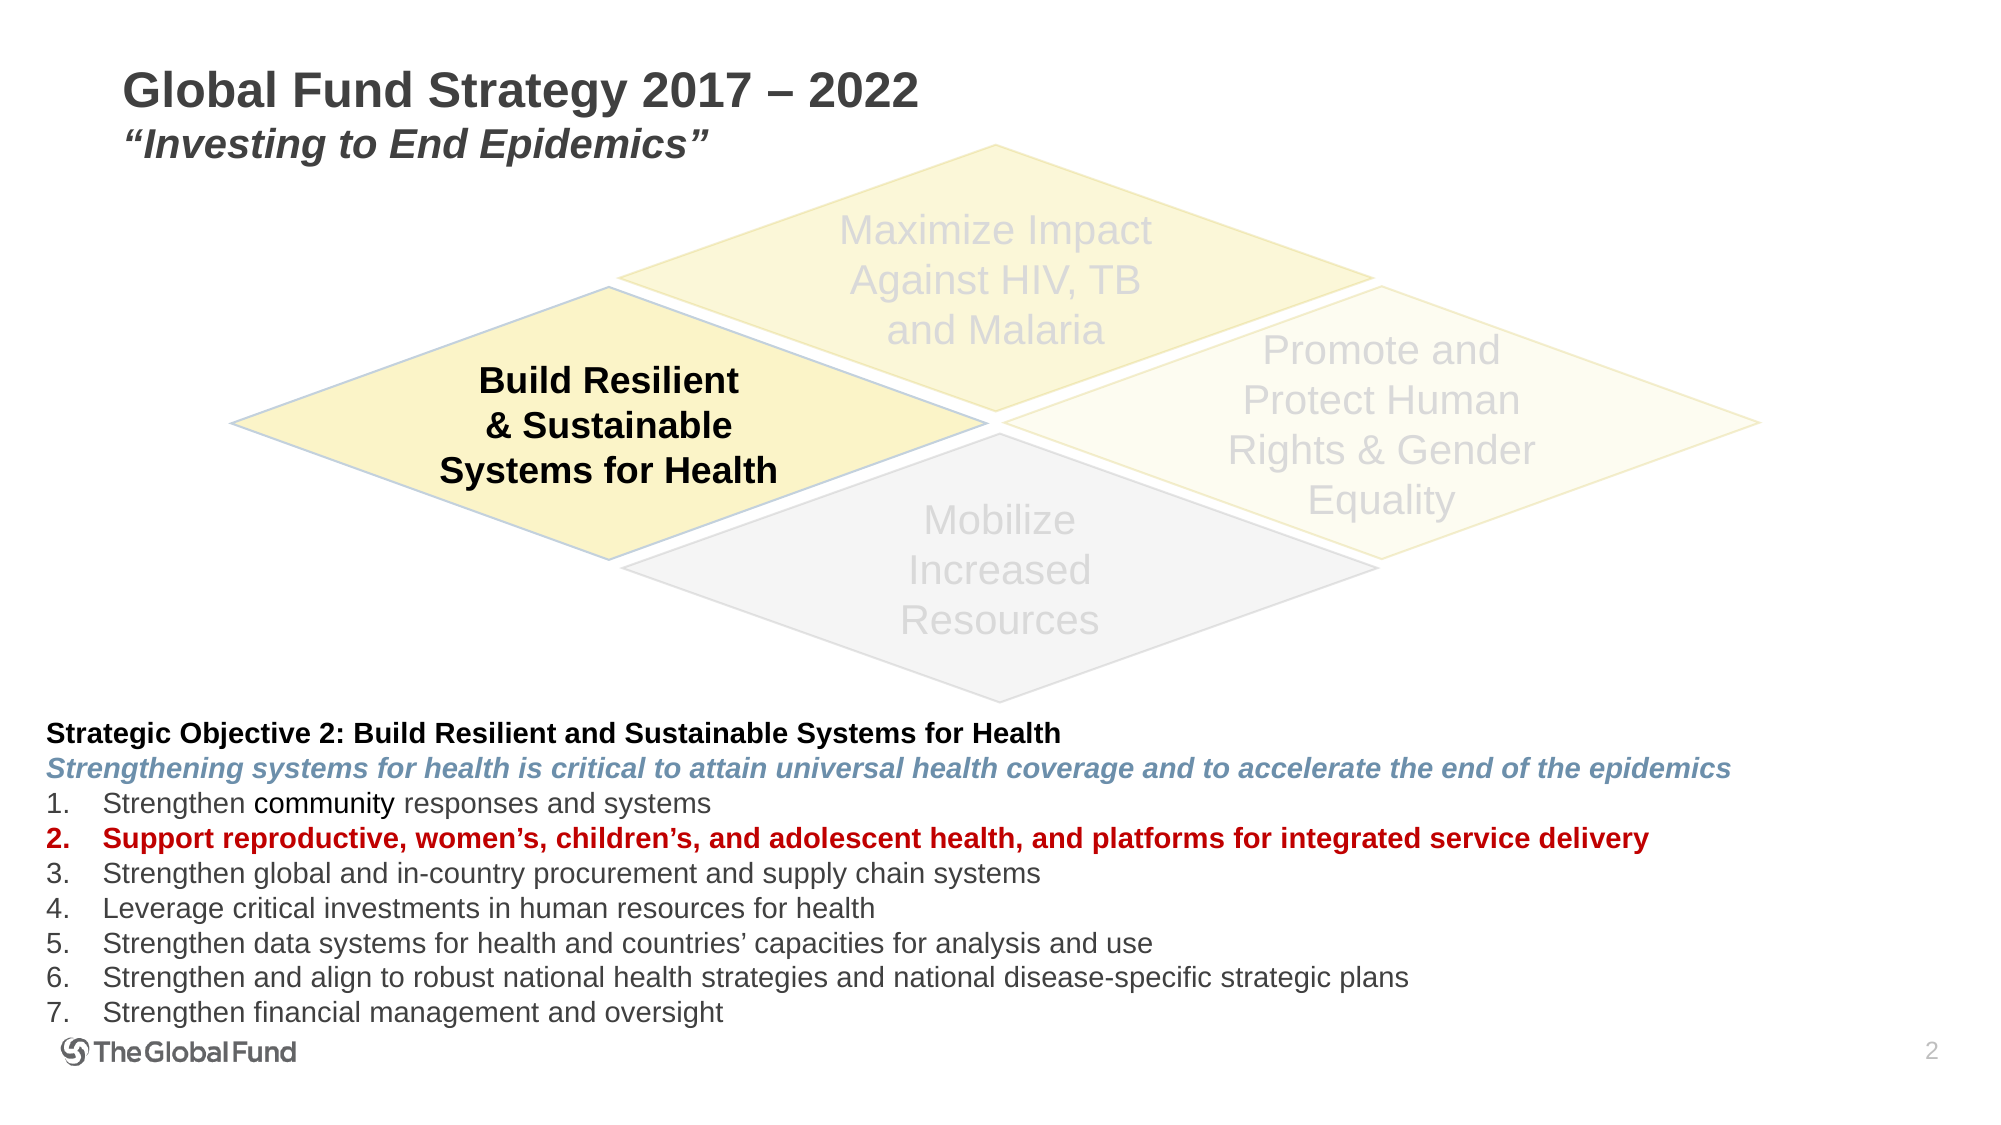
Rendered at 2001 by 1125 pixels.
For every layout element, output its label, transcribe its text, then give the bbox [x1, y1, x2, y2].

text_box Maximize Impact Against HIV, TB and Malaria [615, 184, 1377, 413]
picture [60, 1037, 296, 1066]
slide_number 2 [1862, 1037, 1939, 1065]
text_box Mobilize Increased Resources [619, 432, 1381, 704]
text_box Promote and Protect Human Rights & Gender Equality [1001, 285, 1763, 561]
text_box Build Resilient & Sustainable Systems for Health [228, 285, 990, 561]
text_box Global Fund Strategy 2017 – 2022 “Investing to End Epidemics” [122, 57, 1886, 184]
text_box Strategic Objective 2: Build Resilient and Sustainable Systems for Health Strengthening systems for health is critical to attain universal health coverage and to accelerate the end of the epidemics Strengthen community responses and systems Support reproductive, women’s, children’s, and adolescent health, and platforms for integrated service delivery Strengthen global and in-country procurement and supply chain systems Leverage critical investments in human resources for health Strengthen data systems for health and countries’ capacities for analysis and use Strengthen and align to robust national health strategies and national disease-specific strategic plans Strengthen financial management and oversight [31, 706, 1942, 1037]
